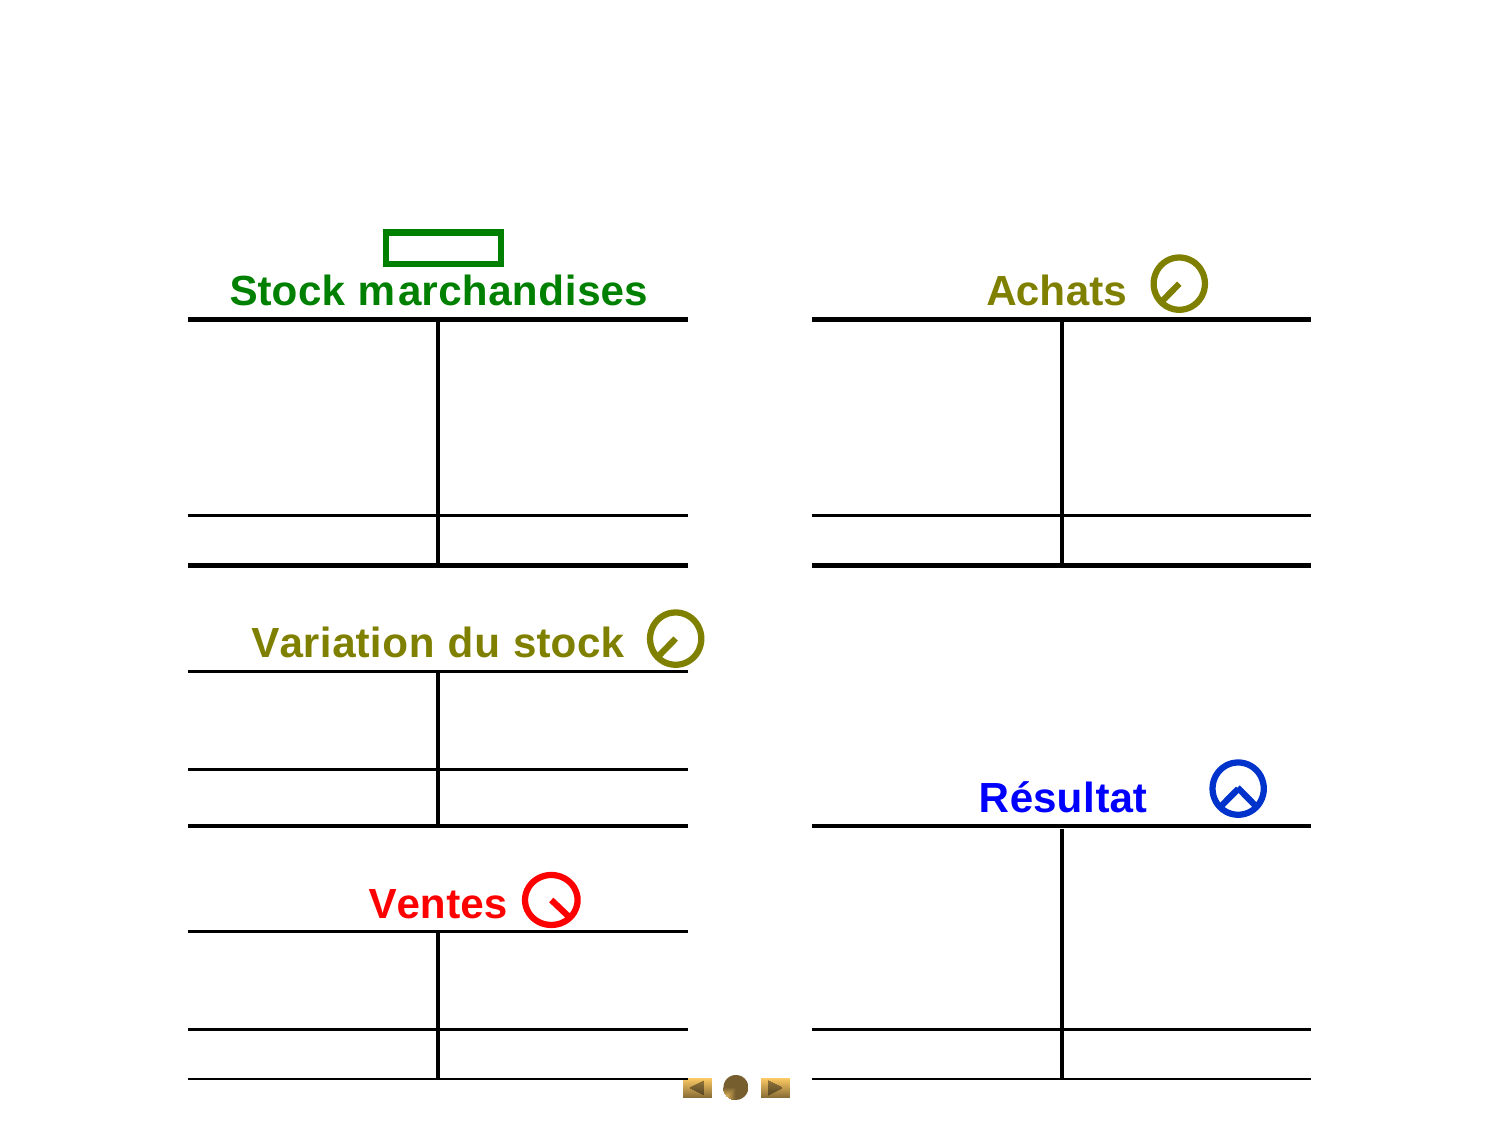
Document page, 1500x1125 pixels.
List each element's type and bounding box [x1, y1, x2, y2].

text_box [649, 612, 702, 665]
text_box [1212, 762, 1264, 815]
text_box [524, 874, 578, 926]
text_box [187, 262, 1313, 1082]
text_box [385, 232, 501, 262]
text_box [1153, 257, 1205, 310]
